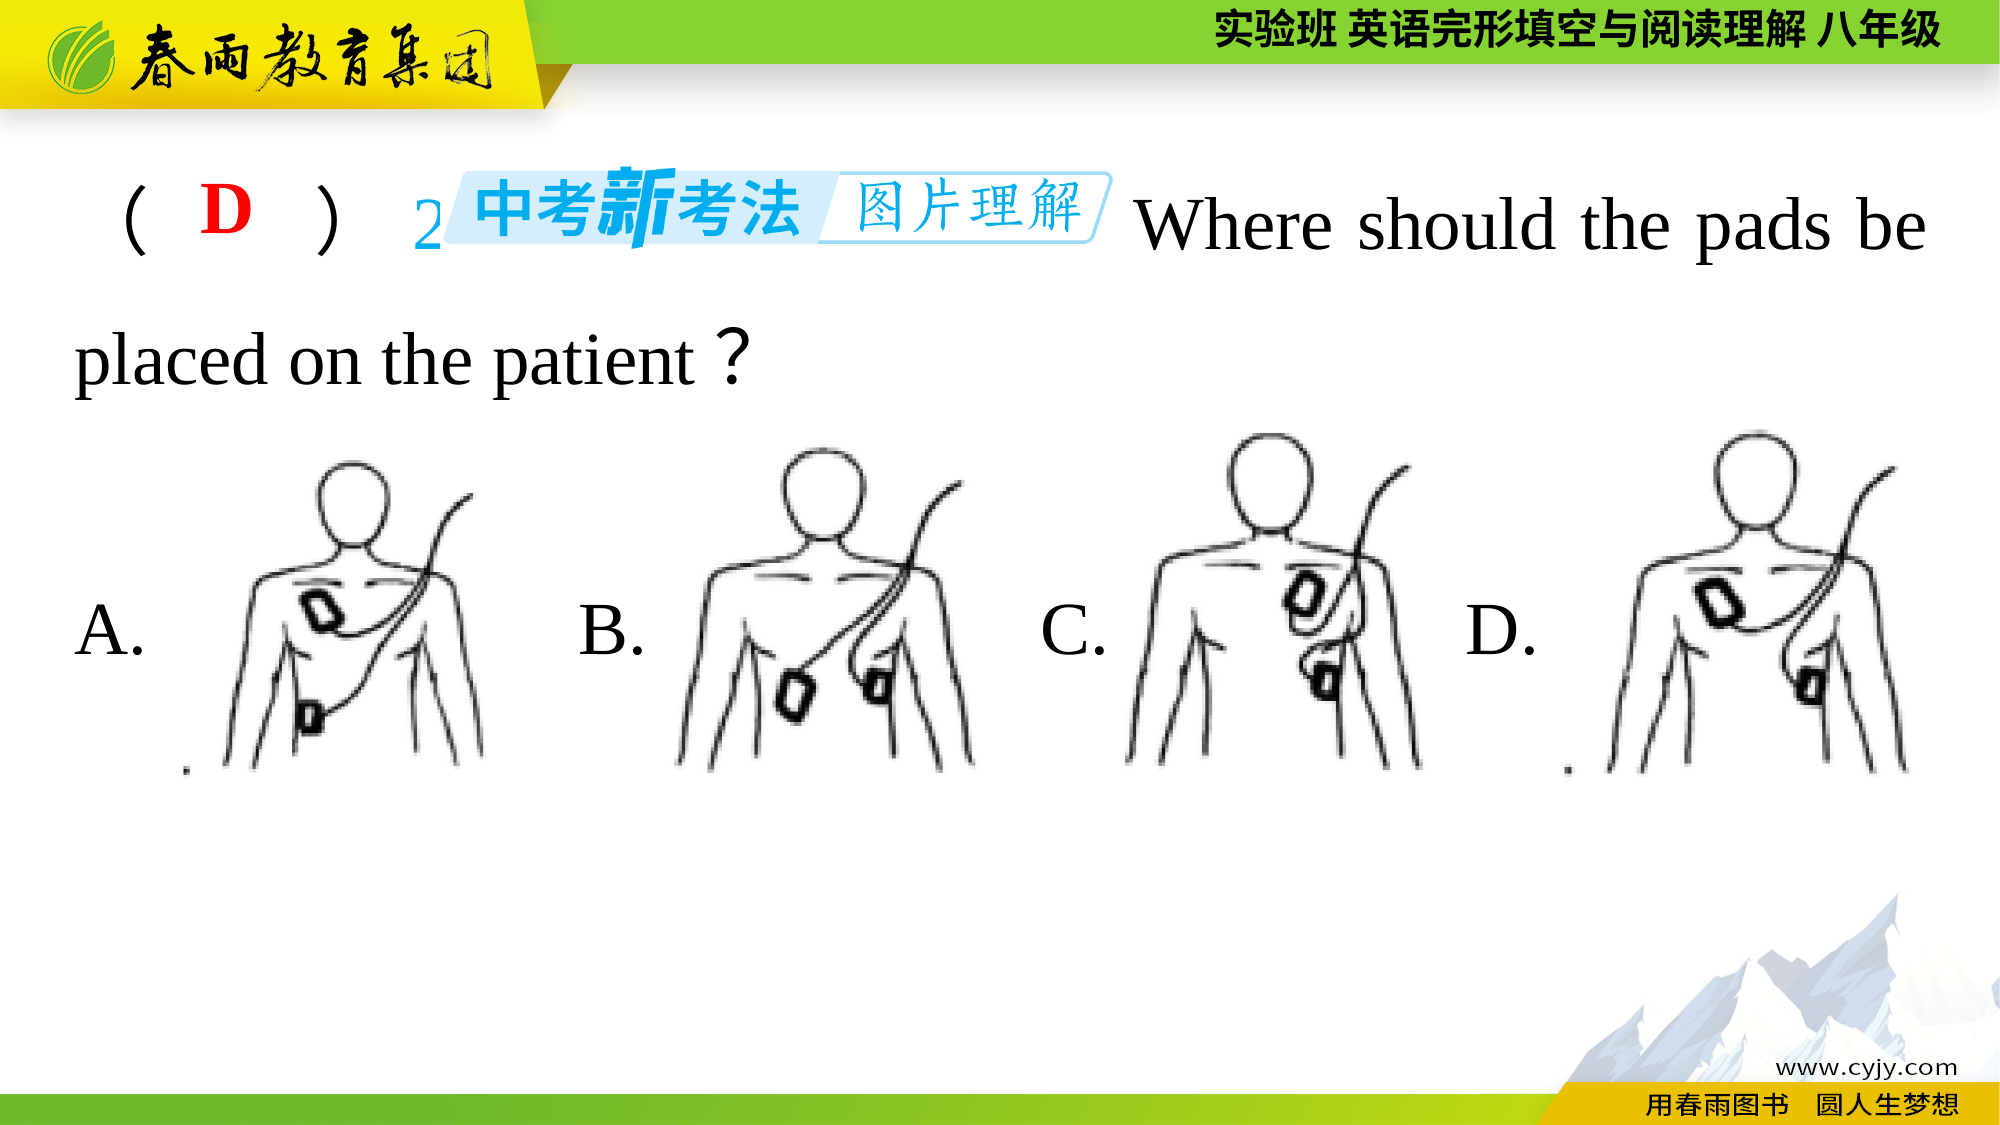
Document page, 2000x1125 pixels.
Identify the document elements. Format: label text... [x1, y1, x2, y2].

picture [0, 0, 2000, 1125]
list （ ）2. Where should the pads be placed on the patient？ A. B. C. D. [59, 122, 1944, 683]
text_box D [185, 151, 270, 257]
